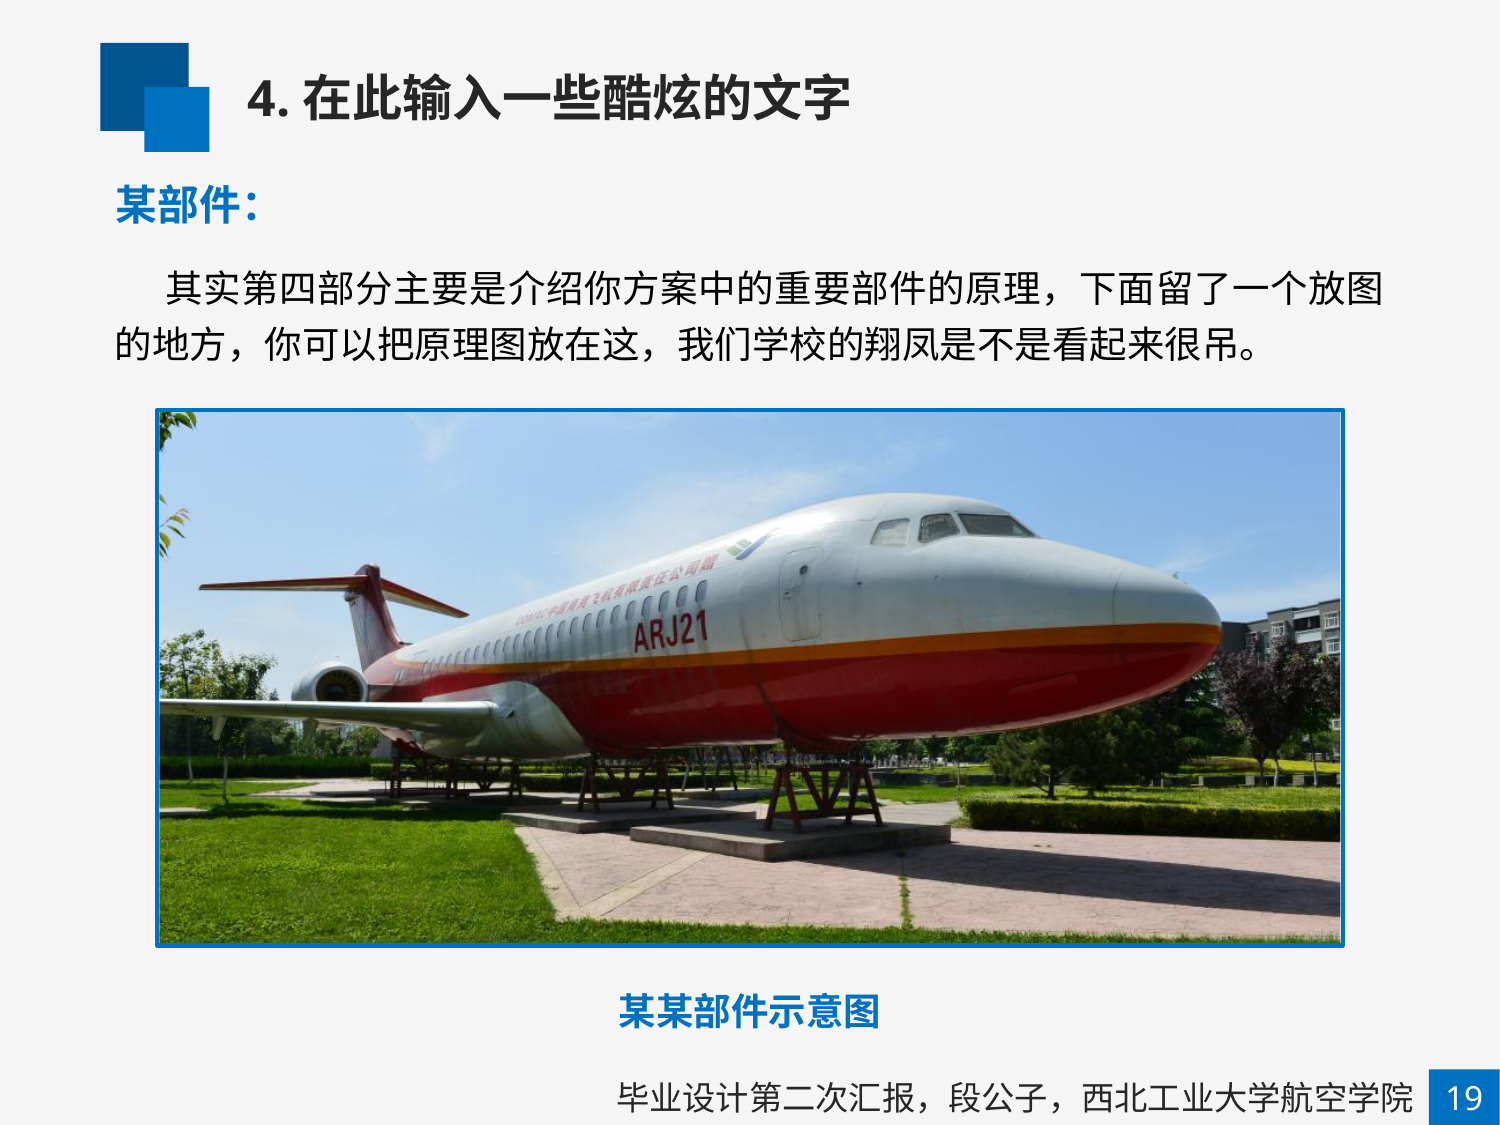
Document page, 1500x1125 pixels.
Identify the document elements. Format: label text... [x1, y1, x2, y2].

text_box 其实第四部分主要是介绍你方案中的重要部件的原理，下面留了一个放图的地方，你可以把原理图放在这，我们学校的翔凤是不是看起来很吊。 [100, 246, 1400, 374]
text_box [200, 1069, 1500, 1125]
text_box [100, 42, 210, 152]
picture [159, 411, 1341, 944]
text_box 某部件： [100, 171, 299, 237]
text_box 某某部件示意图 [603, 980, 897, 1041]
text_box 4.在此输入一些酷炫的文字 [232, 59, 1400, 135]
